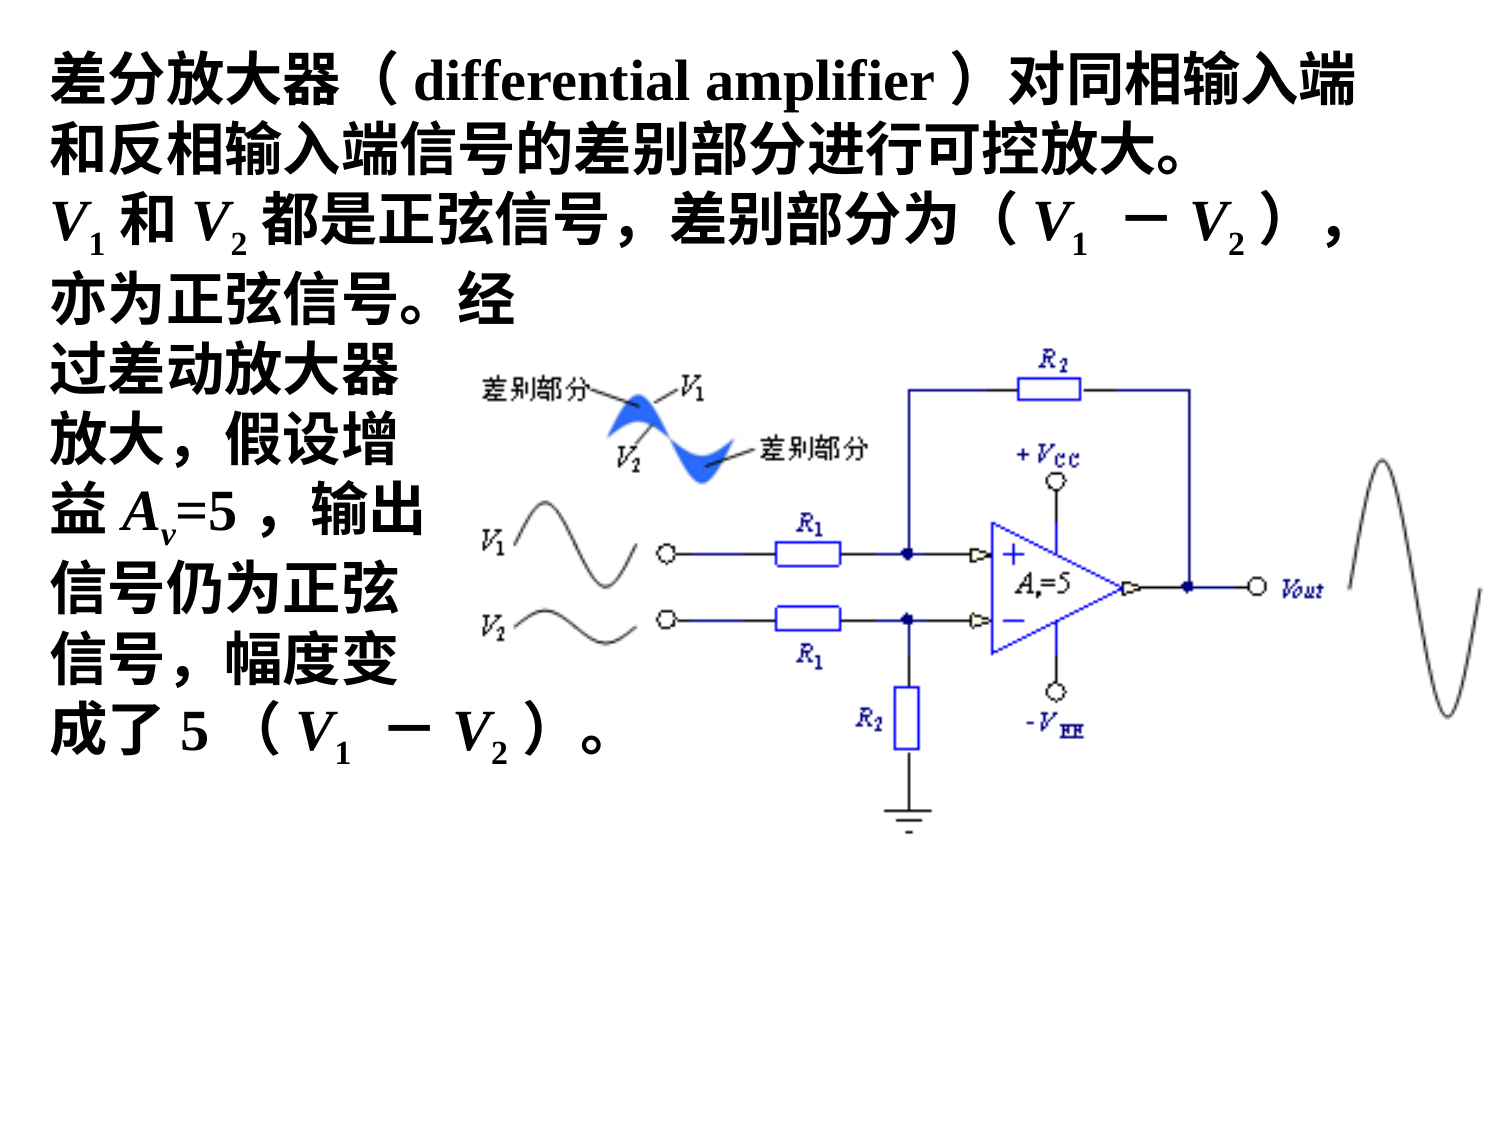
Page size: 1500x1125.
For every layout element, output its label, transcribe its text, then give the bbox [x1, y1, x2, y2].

picture [443, 327, 1500, 856]
text_box 差分放大器（differential amplifier）对同相输入端和反相输入端信号的差别部分进行可控放大。 V1和V2都是正弦信号，差别部分为（V1 －V2），亦为正弦信号。经 过差动放大器 放大，假设增 益Av=5，输出 信号仍为正弦 信号，幅度变 成了5（V1 －V2）。 [35, 35, 1430, 779]
